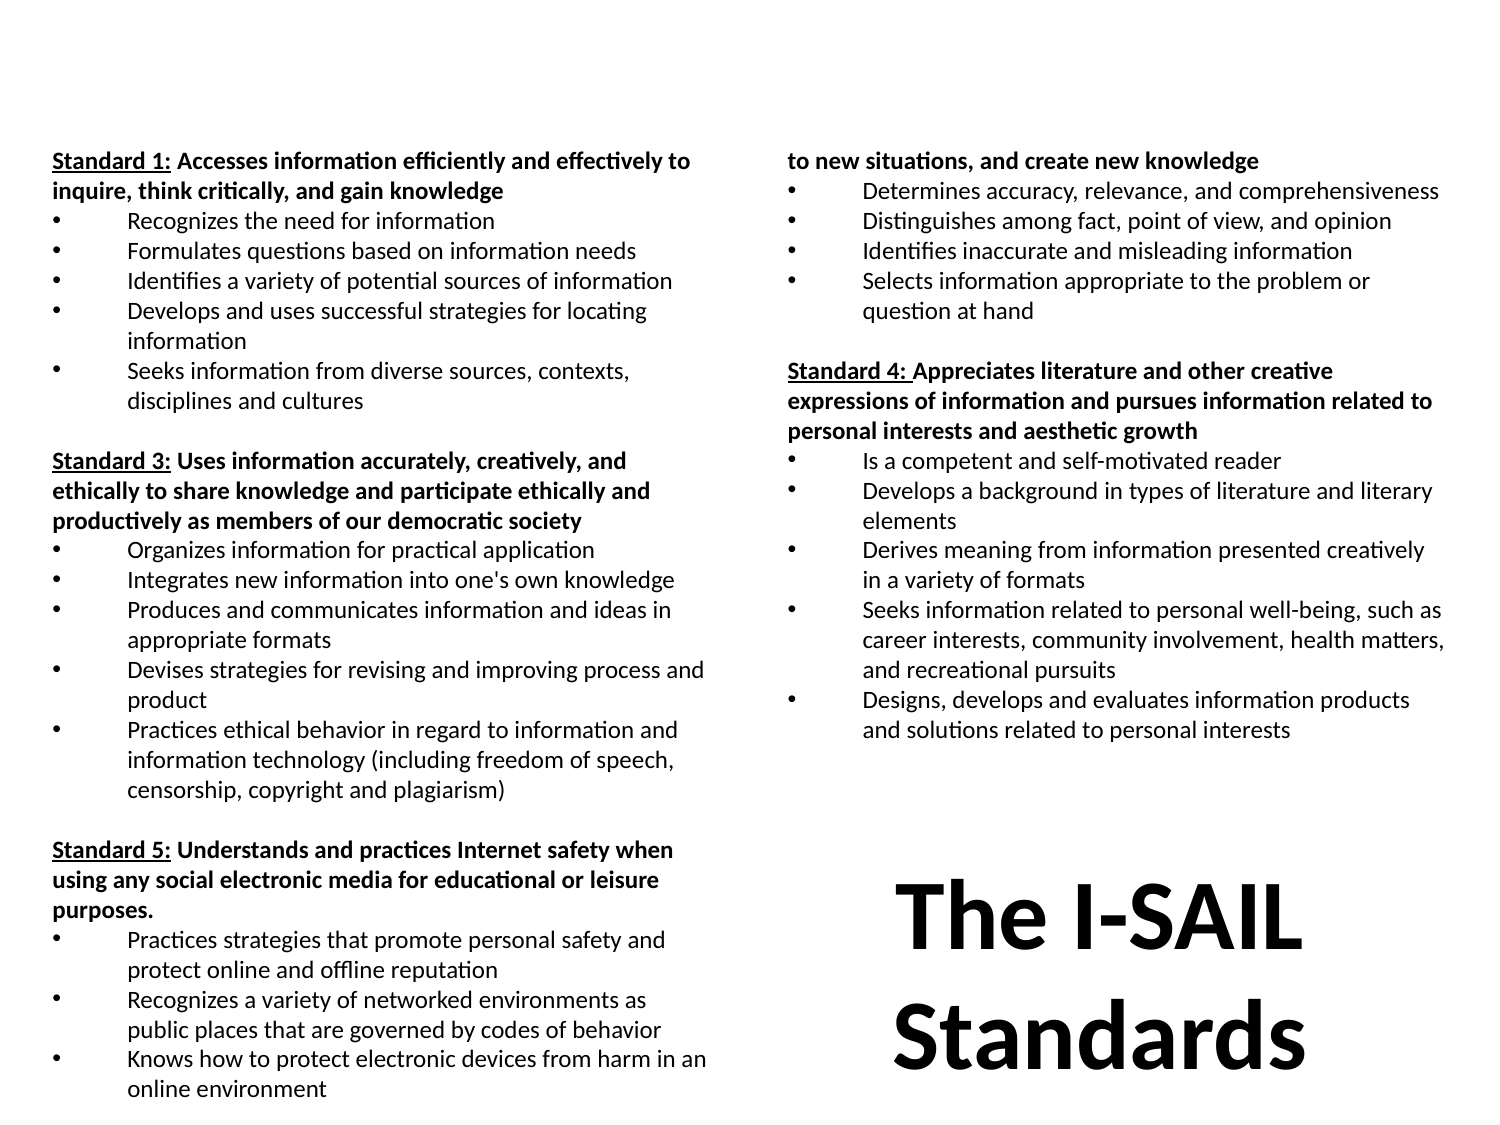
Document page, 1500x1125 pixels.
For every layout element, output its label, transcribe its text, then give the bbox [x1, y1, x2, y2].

text_box Standard 1: Accesses information efficiently and effectively to inquire, think critically, and gain knowledge Recognizes the need for information Formulates questions based on information needs Identifies a variety of potential sources of information Develops and uses successful strategies for locating information Seeks information from diverse sources, contexts, disciplines and cultures Standard 3: Uses information accurately, creatively, and ethically to share knowledge and participate ethically and productively as members of our democratic society Organizes information for practical application Integrates new information into one's own knowledge Produces and communicates information and ideas in appropriate formats Devises strategies for revising and improving process and product Practices ethical behavior in regard to information and information technology (including freedom of speech, censorship, copyright and plagiarism) Standard 5: Understands and practices Internet safety when using any social electronic media for educational or leisure purposes. Practices strategies that promote personal safety and protect online and offline reputation Recognizes a variety of networked environments as public places that are governed by codes of behavior Knows how to protect electronic devices from harm in an online environment Standard 2: Evaluates information critically and competently to draw conclusions, make informed decisions, apply knowledge to new situations, and create new knowledge Determines accuracy, relevance, and comprehensiveness Distinguishes among fact, point of view, and opinion Identifies inaccurate and misleading information Selects information appropriate to the problem or question at hand Standard 4: Appreciates literature and other creative expressions of information and pursues information related to personal interests and aesthetic growth Is a competent and self-motivated reader Develops a background in types of literature and literary elements Derives meaning from information presented creatively in a variety of formats Seeks information related to personal well-being, such as career interests, community involvement, health matters, and recreational pursuits Designs, develops and evaluates information products and solutions related to personal interests [37, 137, 1463, 1125]
text_box The I-SAIL Standards [774, 842, 1425, 1097]
